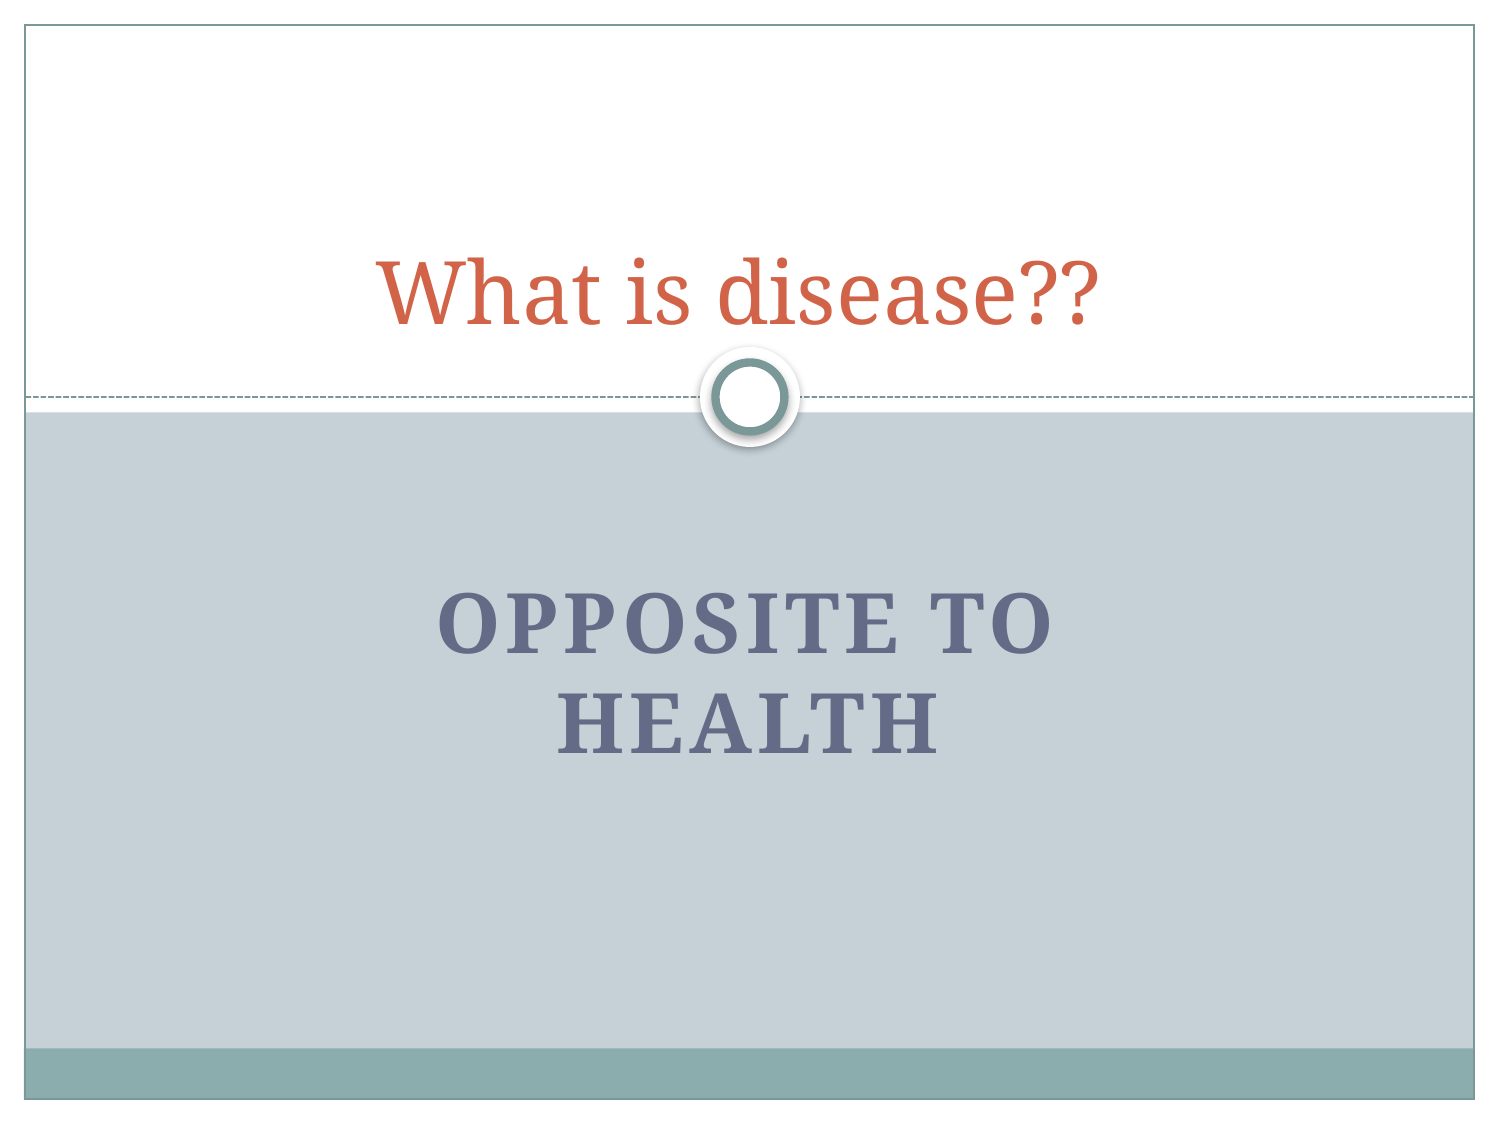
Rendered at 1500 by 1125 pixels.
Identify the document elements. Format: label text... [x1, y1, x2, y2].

title What is disease?? [112, 62, 1388, 350]
subtitle opposite to Health [222, 562, 1273, 850]
